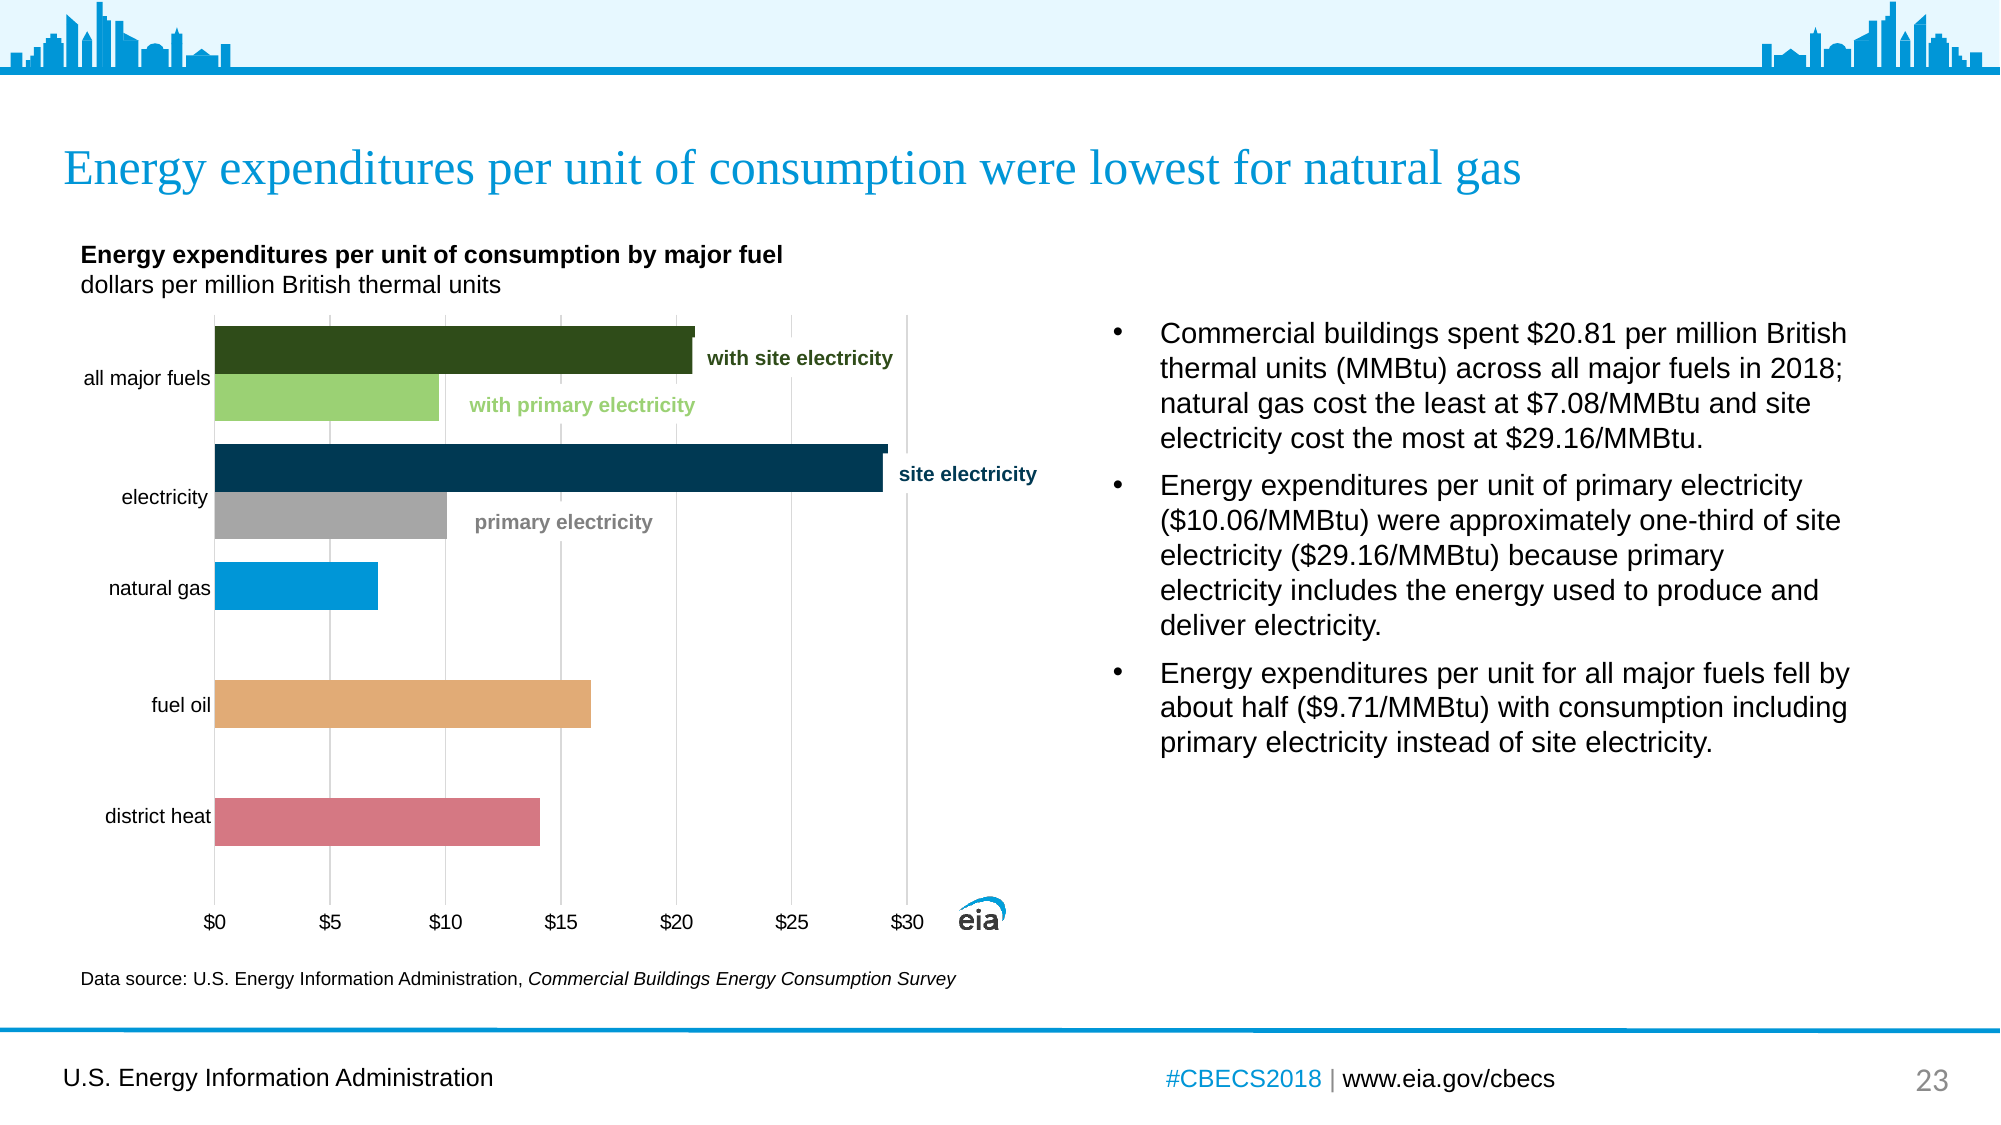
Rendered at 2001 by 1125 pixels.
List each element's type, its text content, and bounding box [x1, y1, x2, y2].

picture [957, 894, 1007, 932]
footer #CBECS2018 | www.eia.gov/cbecs [1023, 1047, 1699, 1107]
text_box natural gas [78, 567, 188, 607]
title Energy expenditures per unit of consumption were lowest for natural gas [48, 77, 1952, 202]
text_box site electricity [939, 453, 1052, 494]
slide_number 23 [1886, 1048, 1978, 1109]
text_box Data source: U.S. Energy Information Administration, Commercial Buildings Energy Consumption Survey [65, 959, 975, 997]
text_box Commercial buildings spent $20.81 per million British thermal units (MMBtu) across all major fuels in 2018; natural gas cost the least at $7.08/MMBtu and site electricity cost the most at $29.16/MMBtu. Energy expenditures per unit of primary electricity ($10.06/MMBtu) were approximately one-third of site electricity ($29.16/MMBtu) because primary electricity includes the energy used to produce and deliver electricity. Energy expenditures per unit for all major fuels fell by about half ($9.71/MMBtu) with consumption including primary electricity instead of site electricity. [1098, 306, 1869, 814]
text_box Energy expenditures per unit of consumption by major fuel dollars per million British thermal units [65, 231, 1026, 306]
text_box electricity [36, 476, 188, 517]
text_box all major fuels [39, 357, 188, 398]
chart [188, 301, 939, 947]
text_box district heat [39, 795, 188, 835]
text_box fuel oil [39, 683, 188, 724]
